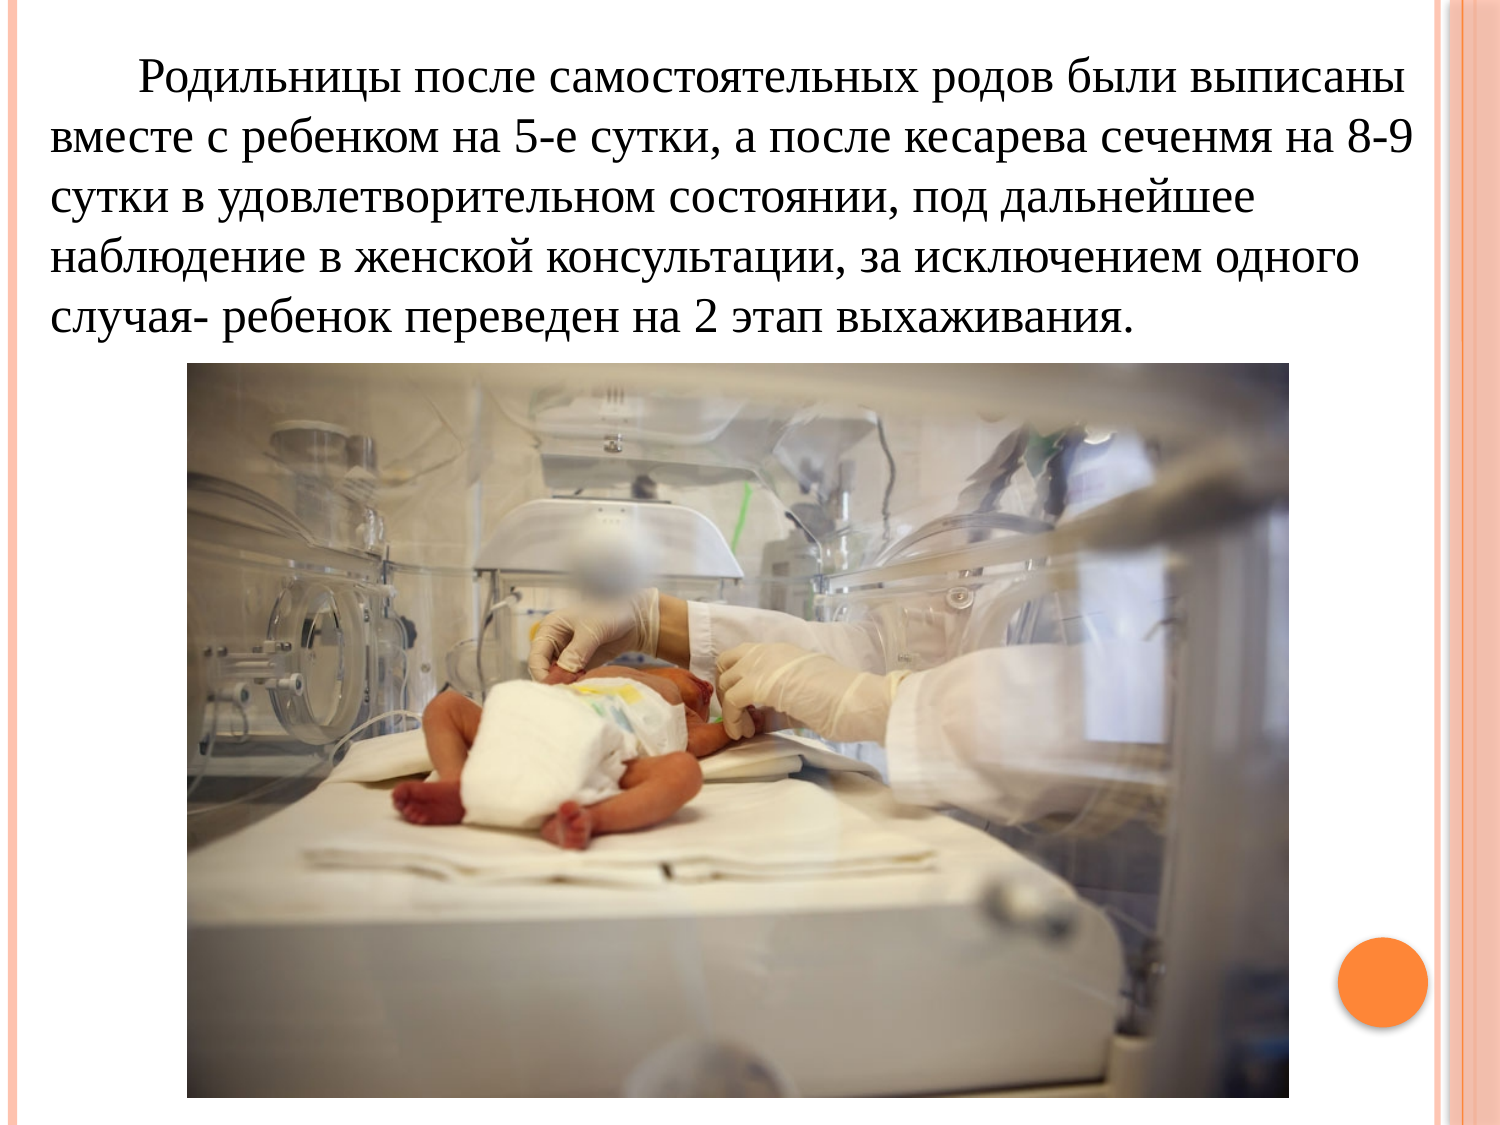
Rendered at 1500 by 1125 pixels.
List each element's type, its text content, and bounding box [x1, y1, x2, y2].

list Родильницы после самостоятельных родов были выписаны вместе с ребенком на 5-е сутки, а после кесарева сеченмя на 8-9 сутки в удовлетворительном состоянии, под дальнейшее наблюдение в женской консультации, за исключением одного случая- ребенок переведен на 2 этап выхаживания. [35, 35, 1465, 1090]
picture [186, 362, 1290, 1099]
